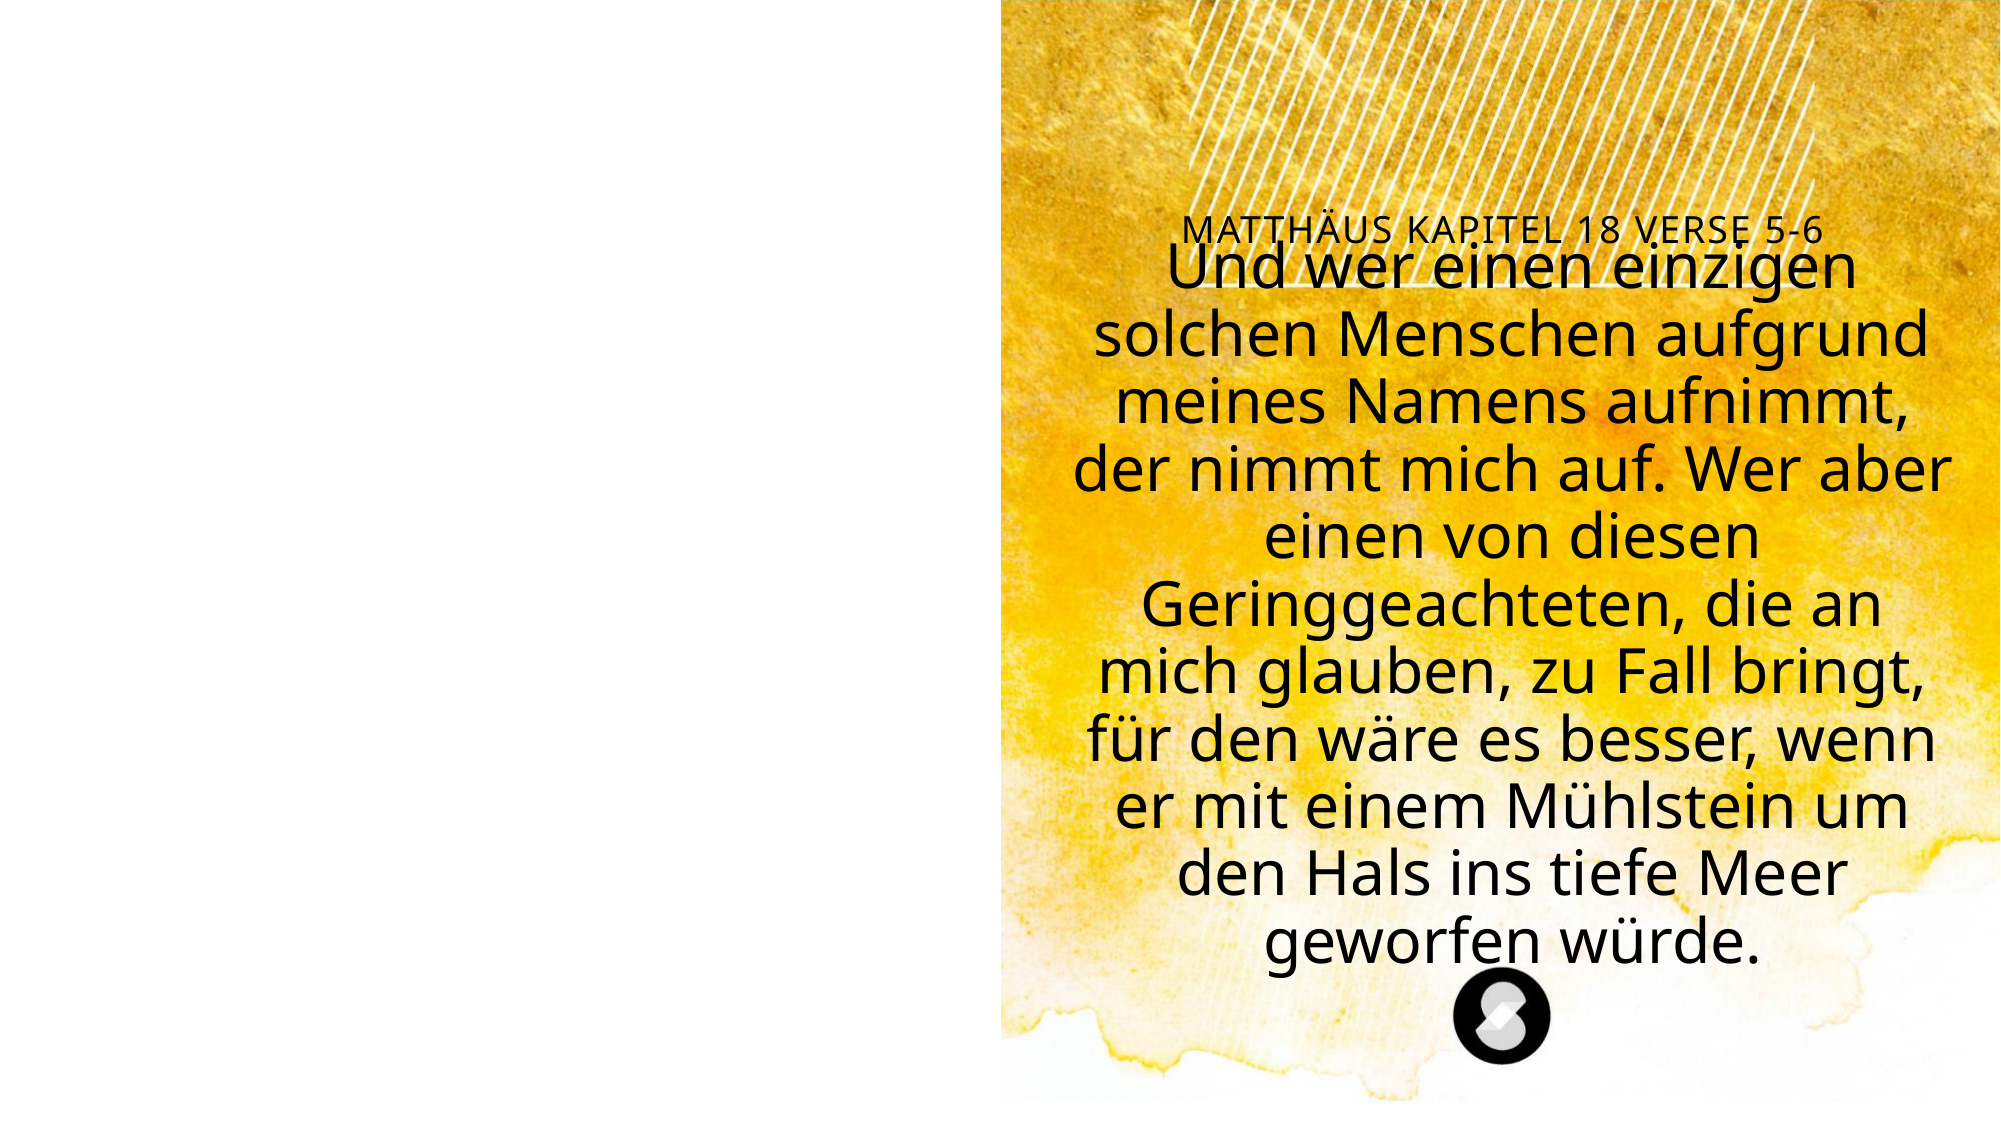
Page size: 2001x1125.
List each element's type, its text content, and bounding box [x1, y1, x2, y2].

list Matthäus Kapitel 18 Verse 5-6 [1103, 193, 1903, 269]
picture [1001, 0, 2001, 1125]
list Und wer einen einzigen solchen Menschen aufgrund meines Namens aufnimmt, der nimmt mich auf. Wer aber einen von diesen Geringgeachteten, die an mich glauben, zu Fall bringt, für den wäre es besser, wenn er mit einem Mühlstein um den Hals ins tiefe Meer geworfen würde. [1046, 345, 1980, 867]
